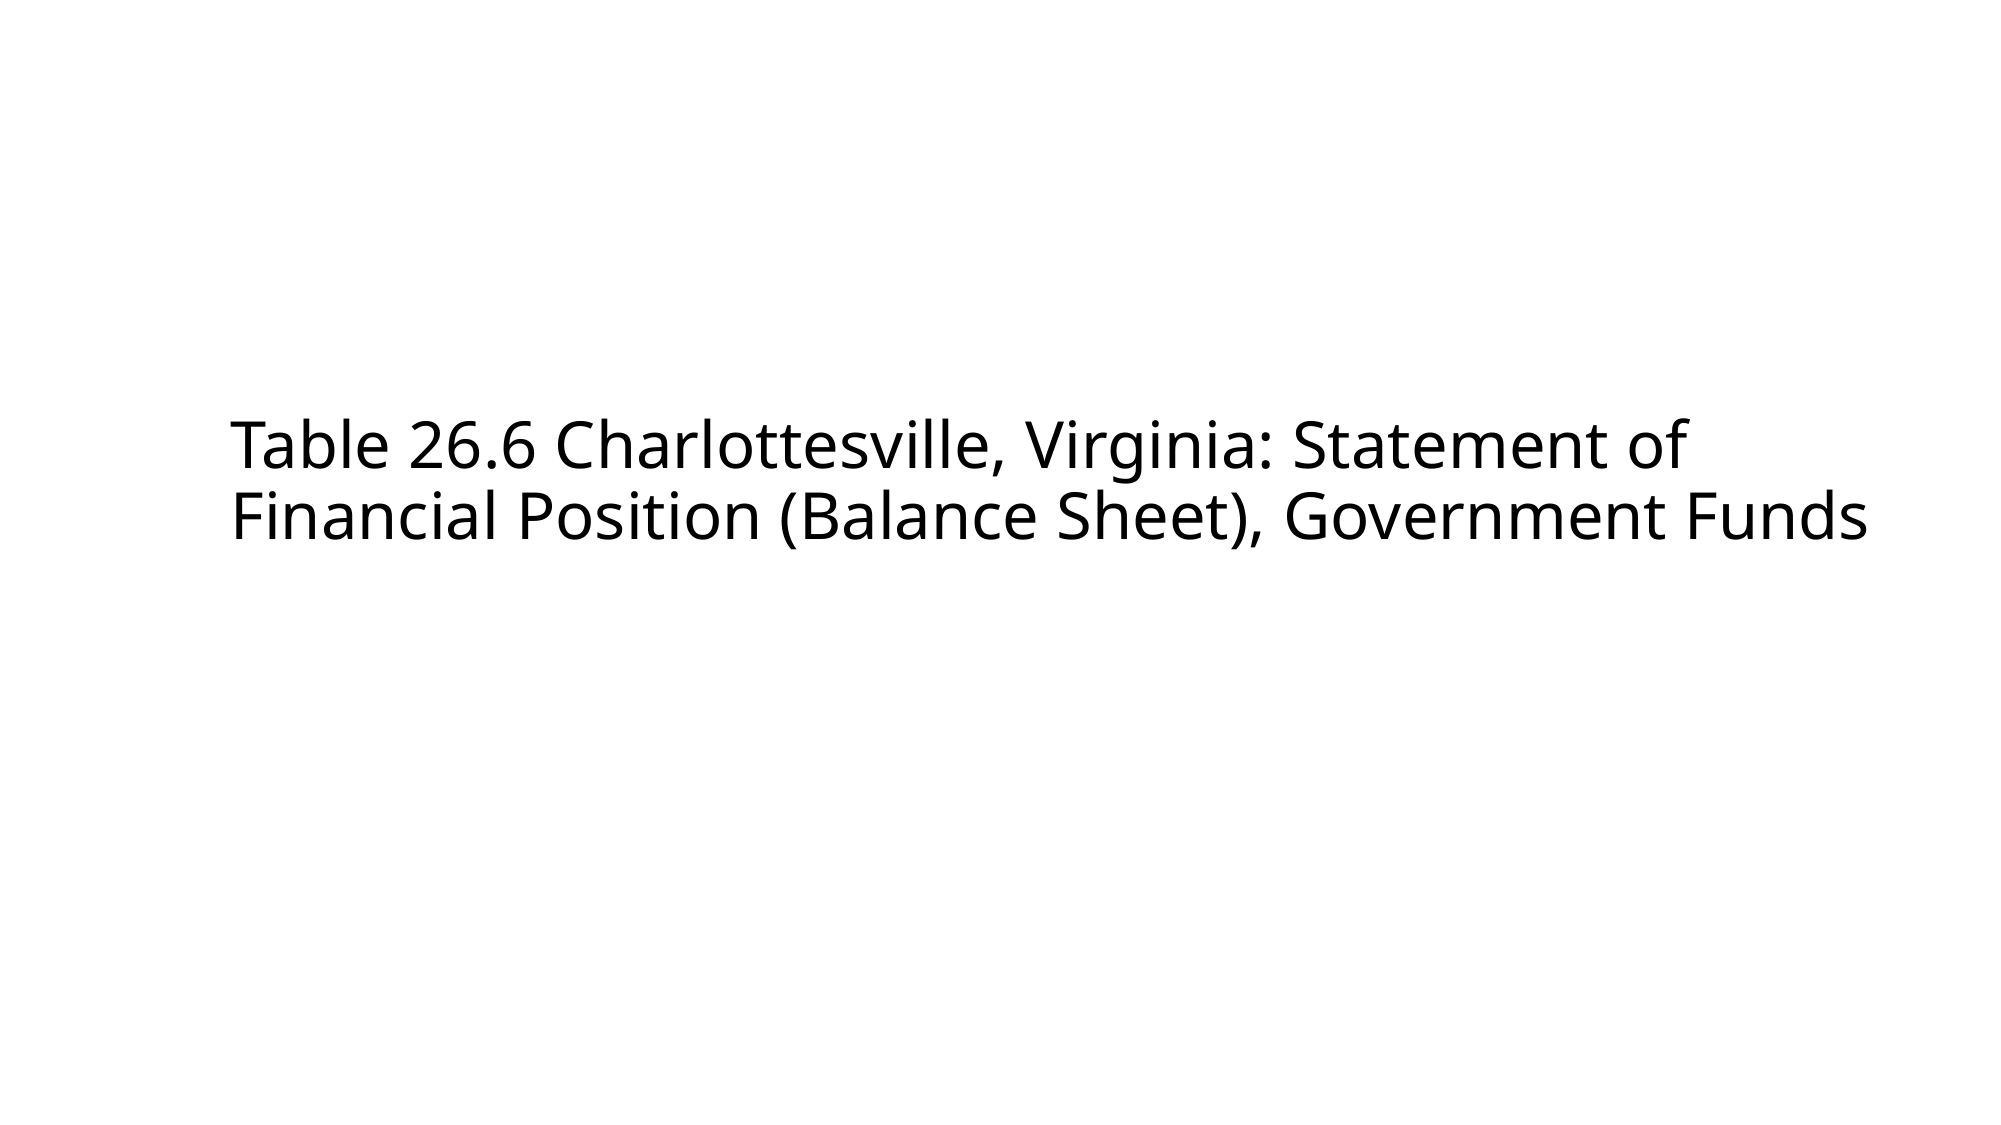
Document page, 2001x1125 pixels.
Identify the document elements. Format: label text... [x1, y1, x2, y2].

title Table 26.6 Charlottesville, Virginia: Statement of Financial Position (Balance Sheet), Government Funds [215, 374, 1920, 592]
